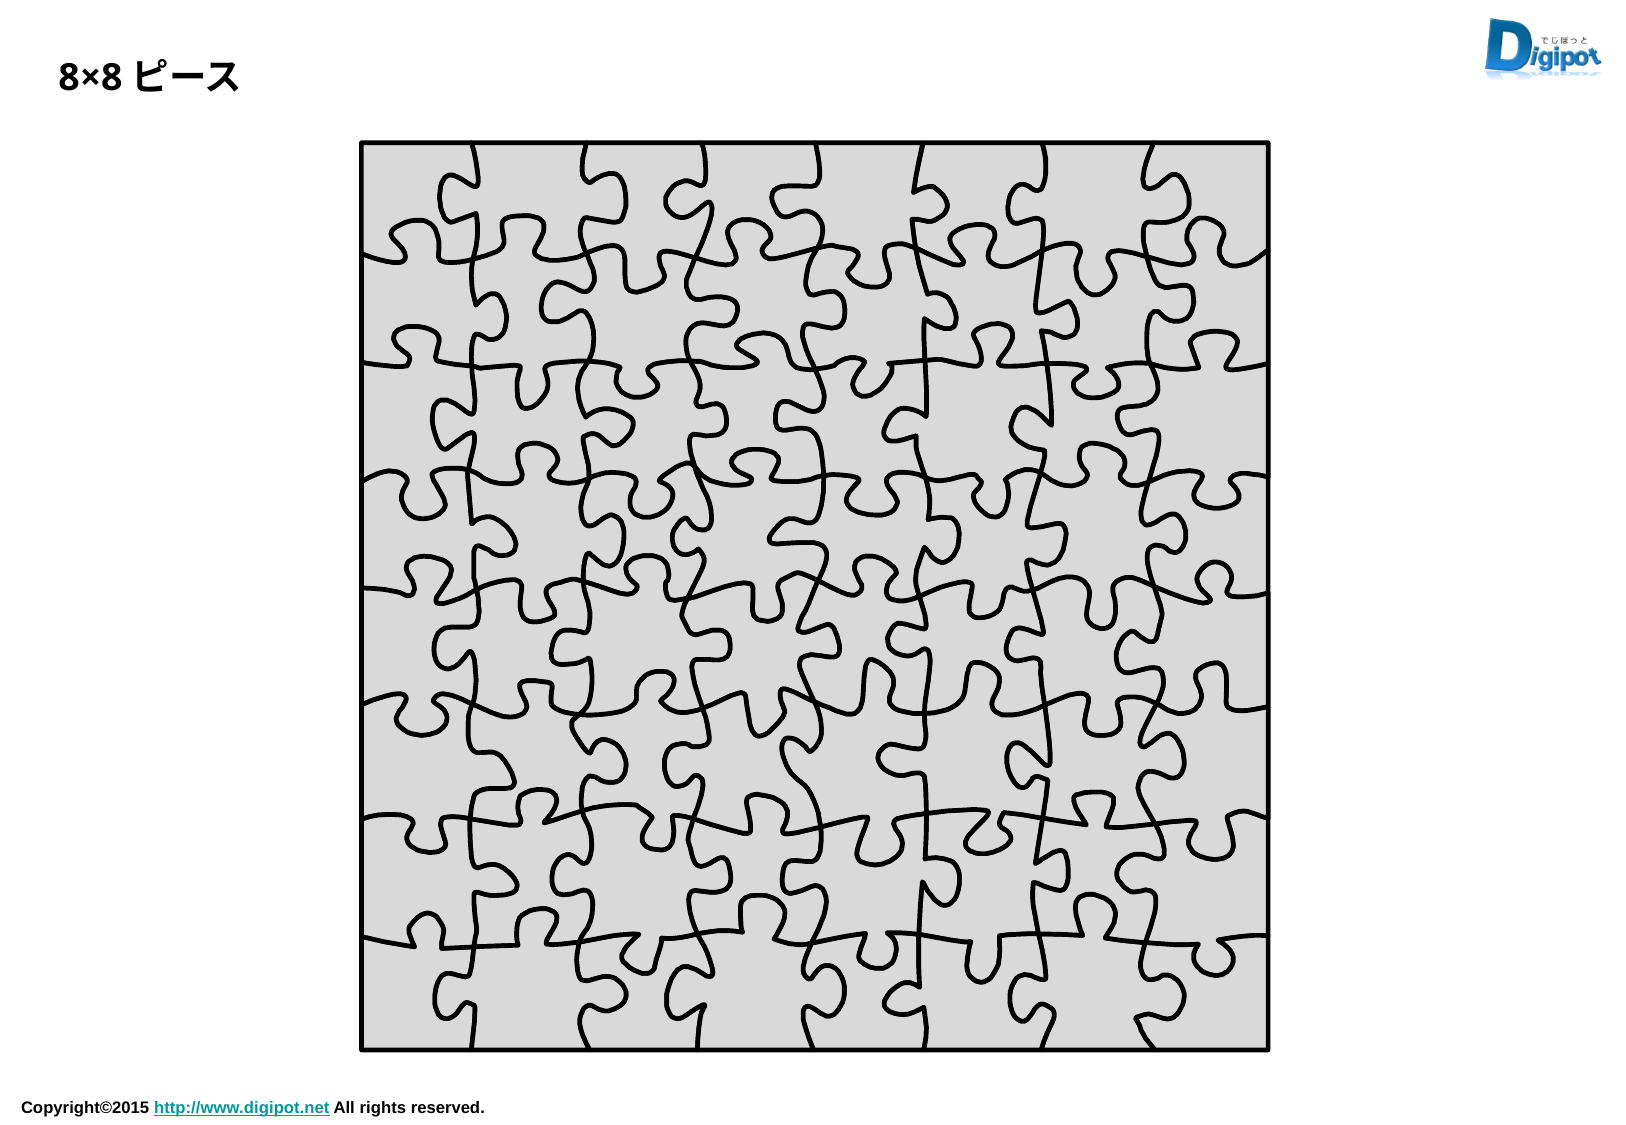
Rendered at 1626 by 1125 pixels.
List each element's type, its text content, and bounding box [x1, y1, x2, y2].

text_box [361, 694, 514, 852]
text_box [434, 908, 627, 1050]
text_box [468, 680, 626, 826]
text_box [433, 361, 633, 483]
text_box [770, 473, 959, 600]
text_box [797, 556, 931, 714]
text_box [1137, 663, 1269, 860]
text_box [1118, 332, 1269, 508]
text_box [1117, 562, 1269, 713]
text_box [1032, 792, 1165, 943]
text_box [782, 660, 926, 864]
text_box [775, 357, 927, 516]
text_box [1141, 470, 1269, 604]
text_box [580, 142, 712, 293]
text_box [550, 555, 731, 716]
text_box [771, 142, 948, 288]
text_box [361, 142, 479, 263]
text_box [361, 914, 474, 1050]
text_box [666, 142, 822, 264]
text_box [361, 221, 506, 366]
text_box [577, 934, 712, 1050]
text_box [884, 933, 1055, 1050]
text_box [471, 215, 595, 409]
text_box [1143, 142, 1269, 266]
text_box [682, 573, 839, 736]
text_box 8×8ピース [43, 45, 258, 106]
text_box [888, 582, 1044, 715]
text_box [672, 449, 827, 622]
text_box [919, 810, 1068, 982]
text_box [577, 360, 727, 518]
text_box [1027, 444, 1185, 628]
text_box [878, 662, 1050, 854]
text_box [664, 688, 822, 834]
text_box [666, 895, 845, 1051]
text_box [688, 795, 826, 944]
text_box [1006, 577, 1164, 736]
text_box [915, 469, 1067, 618]
text_box [803, 244, 956, 396]
text_box [1036, 244, 1193, 397]
text_box [361, 814, 518, 949]
text_box [440, 142, 626, 260]
text_box [884, 324, 1051, 517]
text_box [1010, 363, 1159, 486]
text_box [1117, 811, 1269, 975]
text_box [804, 933, 926, 1050]
text_box [361, 326, 475, 519]
text_box [1007, 142, 1190, 295]
text_box [1010, 895, 1184, 1051]
text_box [361, 556, 480, 736]
text_box [1135, 935, 1269, 1050]
text_box [1146, 218, 1269, 370]
text_box [782, 813, 960, 969]
text_box [1007, 694, 1184, 827]
text_box [542, 246, 737, 397]
picture [1485, 18, 1602, 82]
text_box [361, 469, 515, 603]
text_box [581, 463, 711, 600]
text_box [434, 580, 592, 717]
text_box [467, 443, 624, 622]
text_box [552, 804, 731, 974]
text_box [572, 672, 709, 849]
text_box [470, 790, 592, 946]
text_box [690, 333, 824, 485]
text_box [913, 142, 1045, 266]
text_box [915, 224, 1078, 367]
text_box [685, 219, 845, 370]
